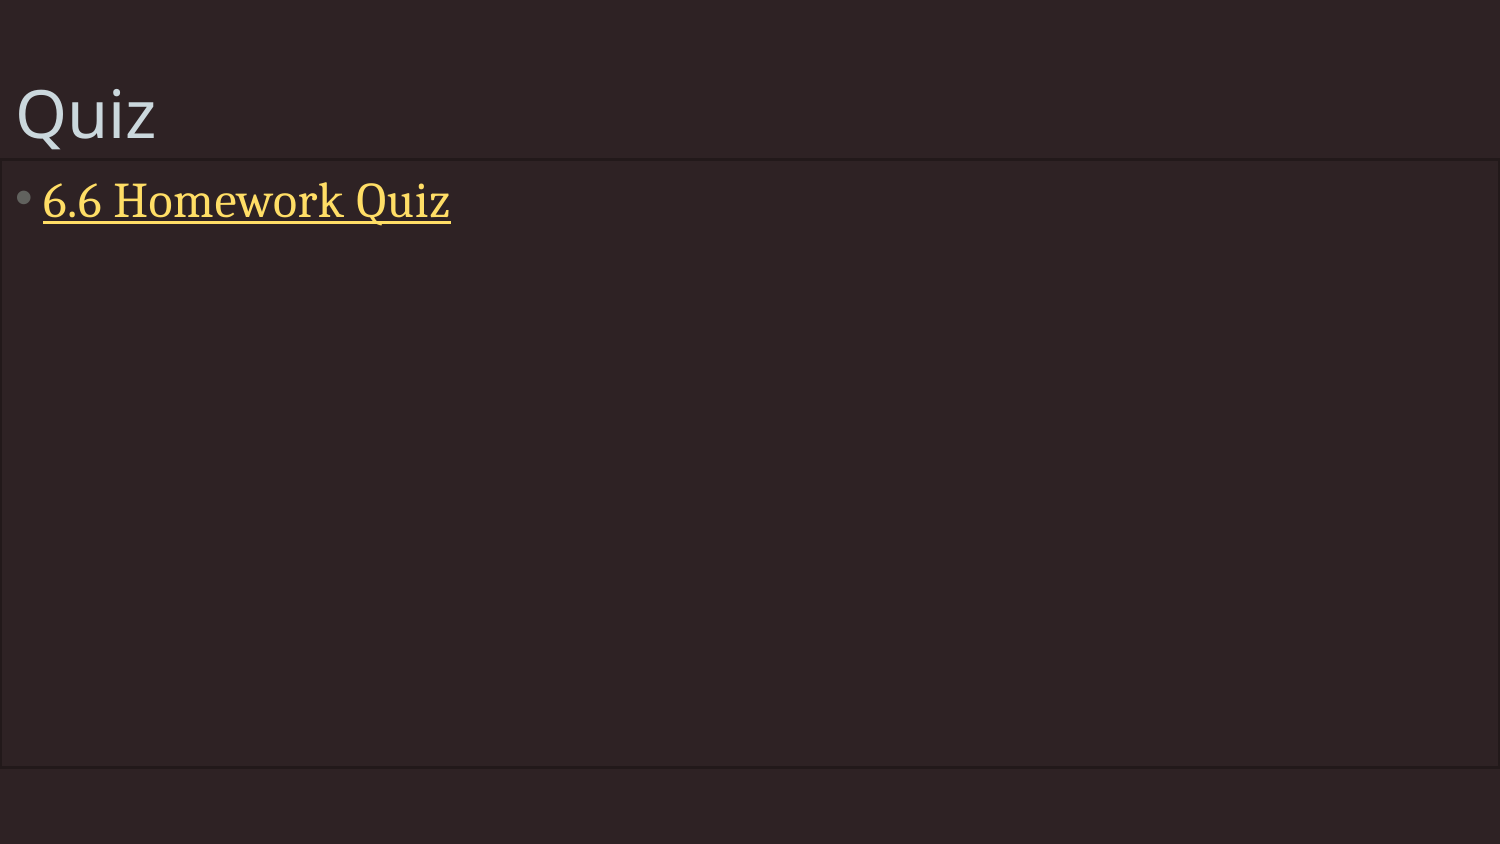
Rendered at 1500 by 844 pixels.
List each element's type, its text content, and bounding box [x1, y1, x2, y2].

title Quiz [0, 28, 1500, 158]
list 6.6 Homework Quiz [0, 158, 1500, 769]
